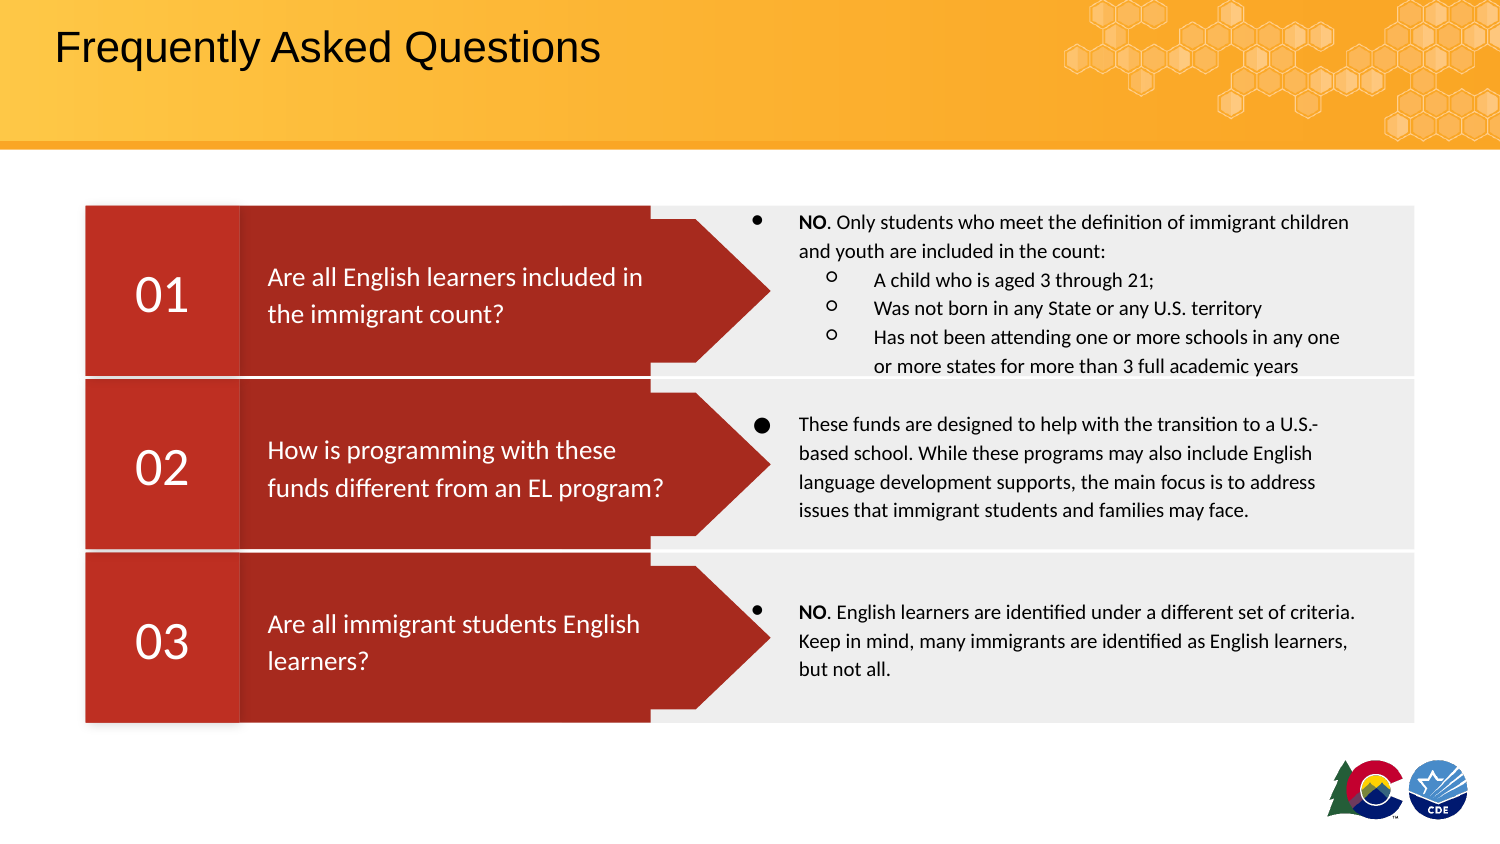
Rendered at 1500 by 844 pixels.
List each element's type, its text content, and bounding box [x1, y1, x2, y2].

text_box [85, 556, 1415, 724]
title Frequently Asked Questions [54, 25, 1047, 136]
picture [0, 0, 1500, 150]
picture [1326, 759, 1468, 820]
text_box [85, 205, 1415, 377]
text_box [85, 383, 1415, 550]
